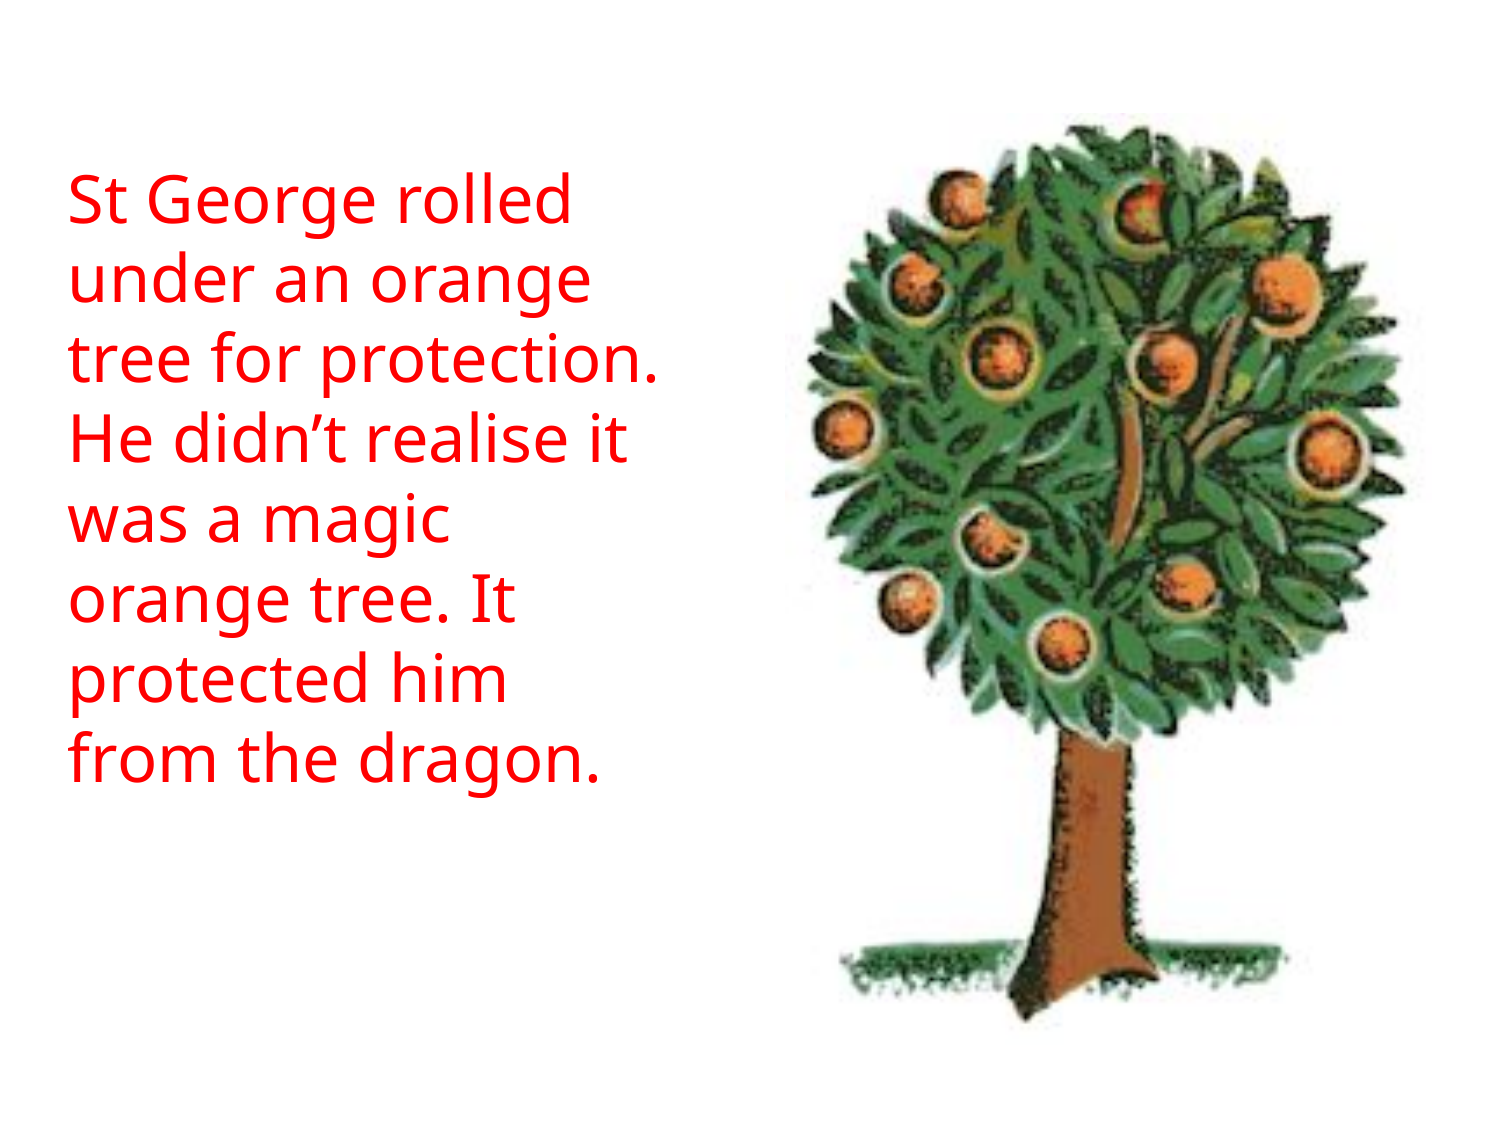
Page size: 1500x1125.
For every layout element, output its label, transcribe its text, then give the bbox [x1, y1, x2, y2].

text_box St George rolled under an orange tree for protection. He didn’t realise it was a magic orange tree. It protected him from the dragon. [53, 148, 691, 804]
picture [785, 113, 1432, 1045]
